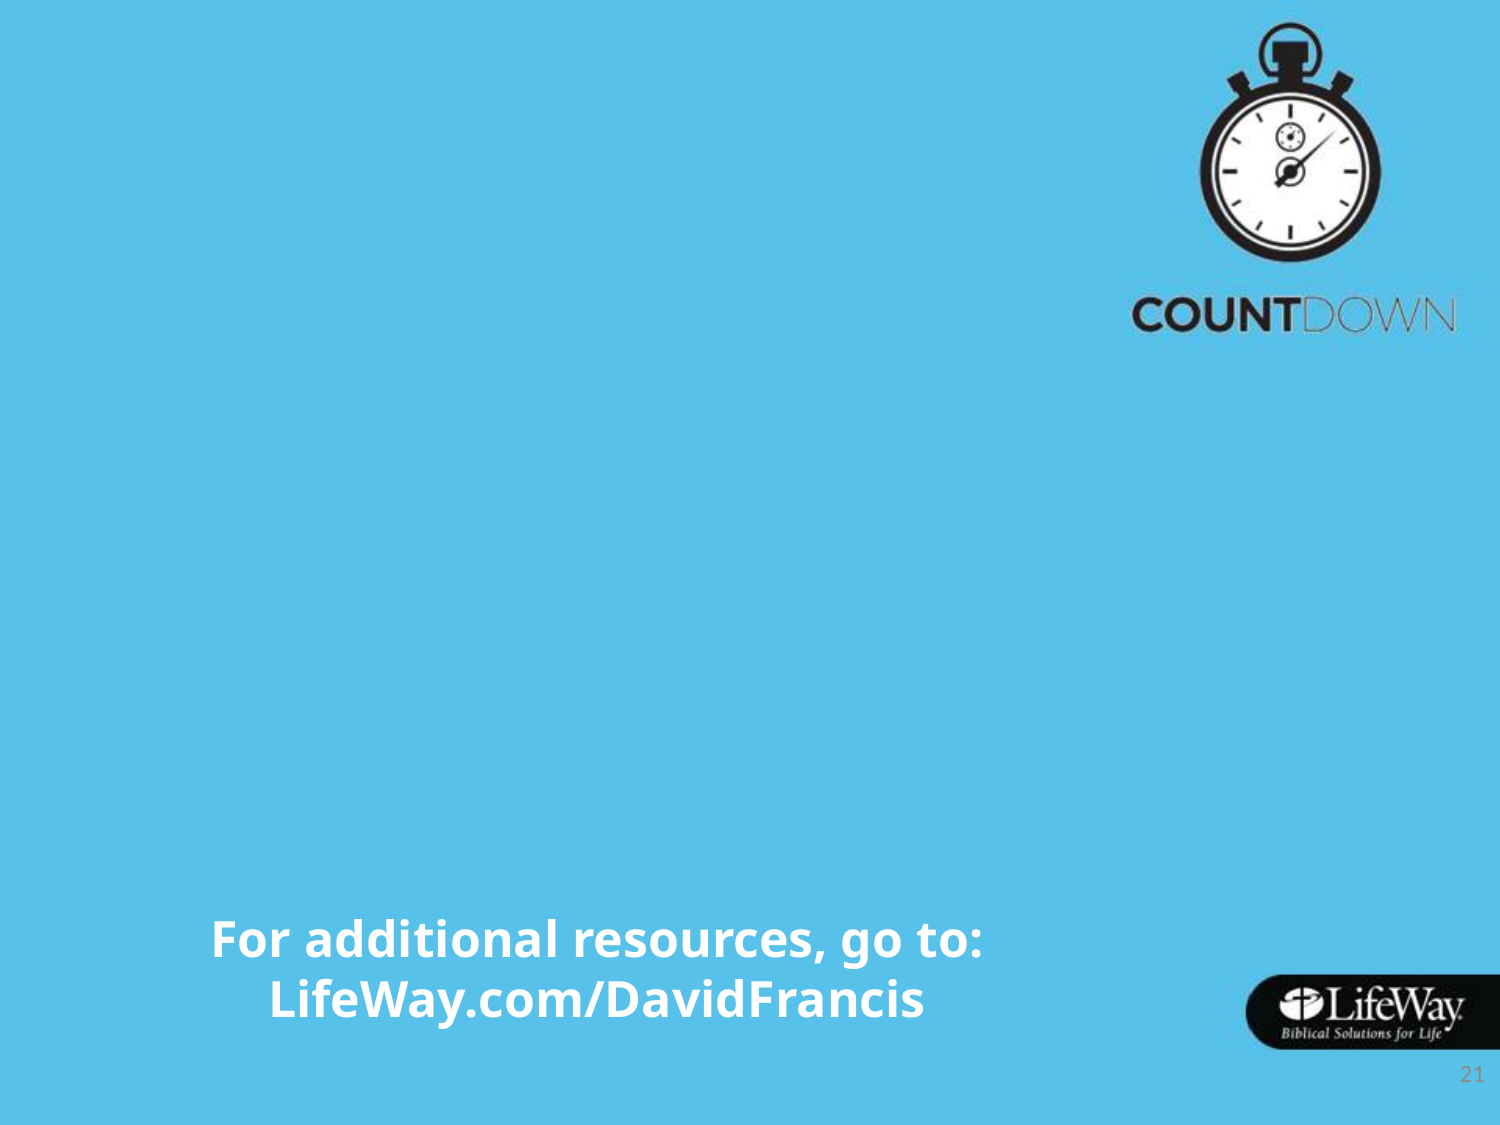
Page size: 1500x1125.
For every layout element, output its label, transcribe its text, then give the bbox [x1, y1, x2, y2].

text_box For additional resources, go to: LifeWay.com/DavidFrancis [195, 899, 999, 1035]
slide_number 21 [1149, 1042, 1500, 1103]
picture [0, 0, 1500, 1125]
